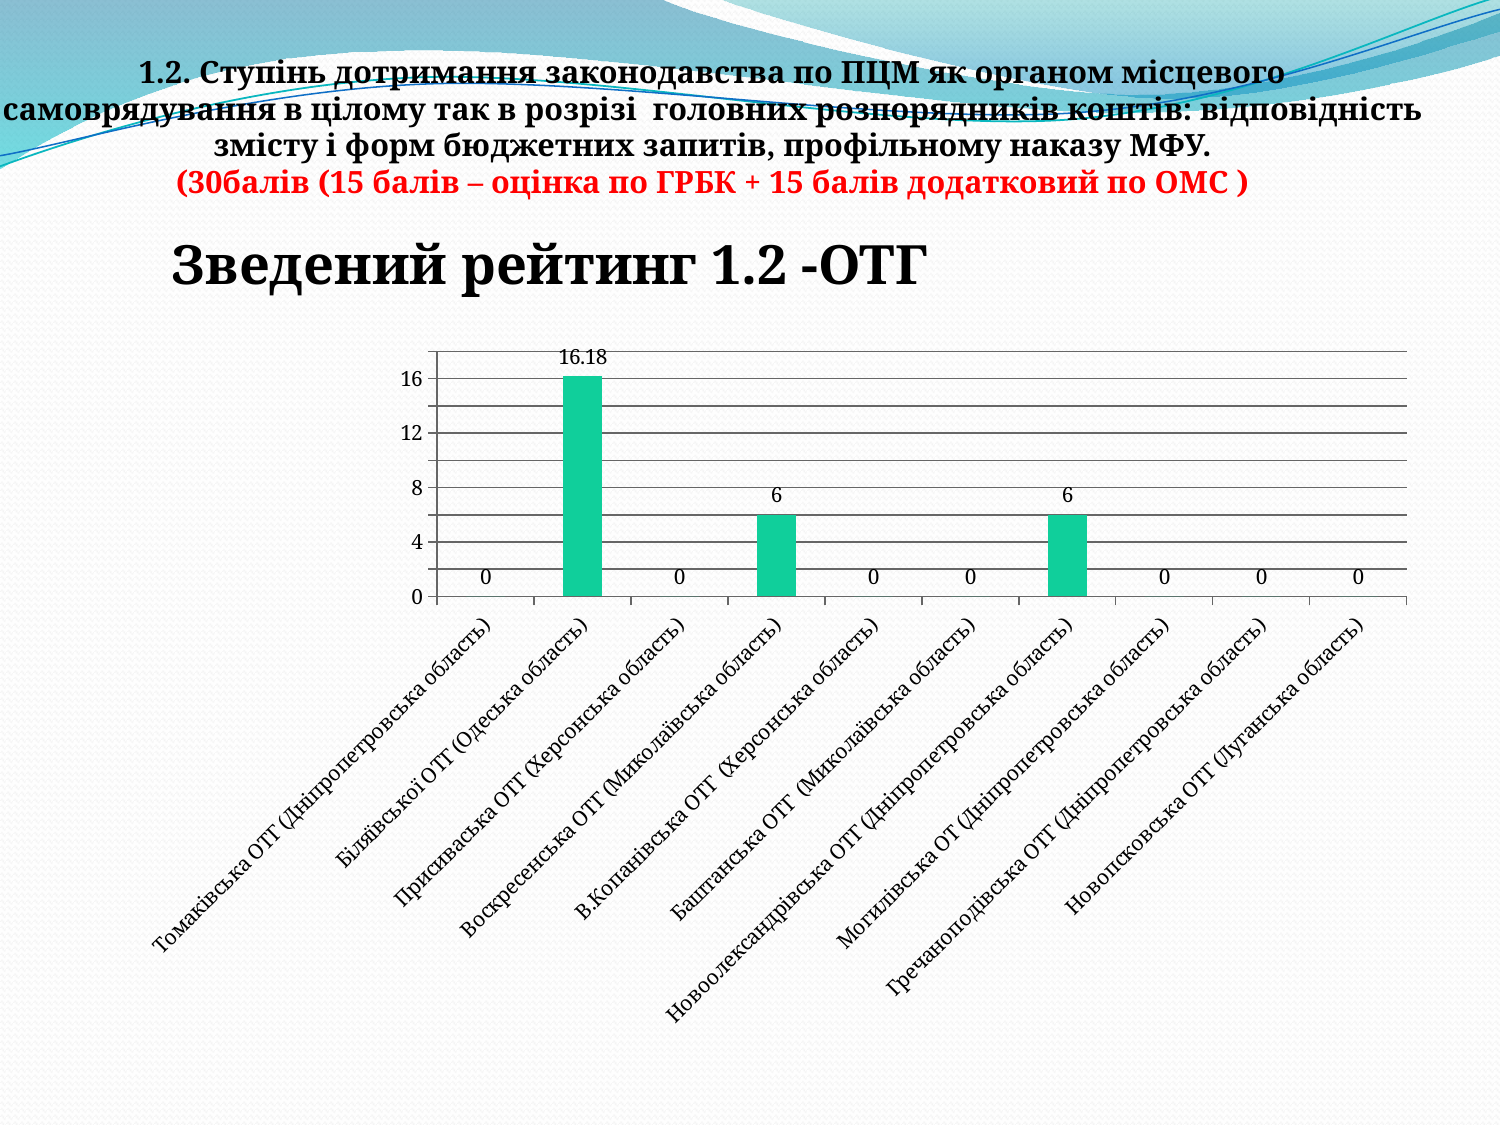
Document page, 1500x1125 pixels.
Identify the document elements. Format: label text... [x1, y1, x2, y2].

list Зведений рейтинг 1.2 -ОТГ [157, 222, 1500, 327]
title 1.2. Ступінь дотримання законодавства по ПЦМ як органом місцевого самоврядування в цілому так в розрізі головних розпорядників коштів: відповідність змісту і форм бюджетних запитів, профільному наказу МФУ. (30балів (15 балів – оцінка по ГРБК + 15 балів додатковий по ОМС ) [0, 45, 1425, 233]
chart [128, 337, 1442, 1044]
